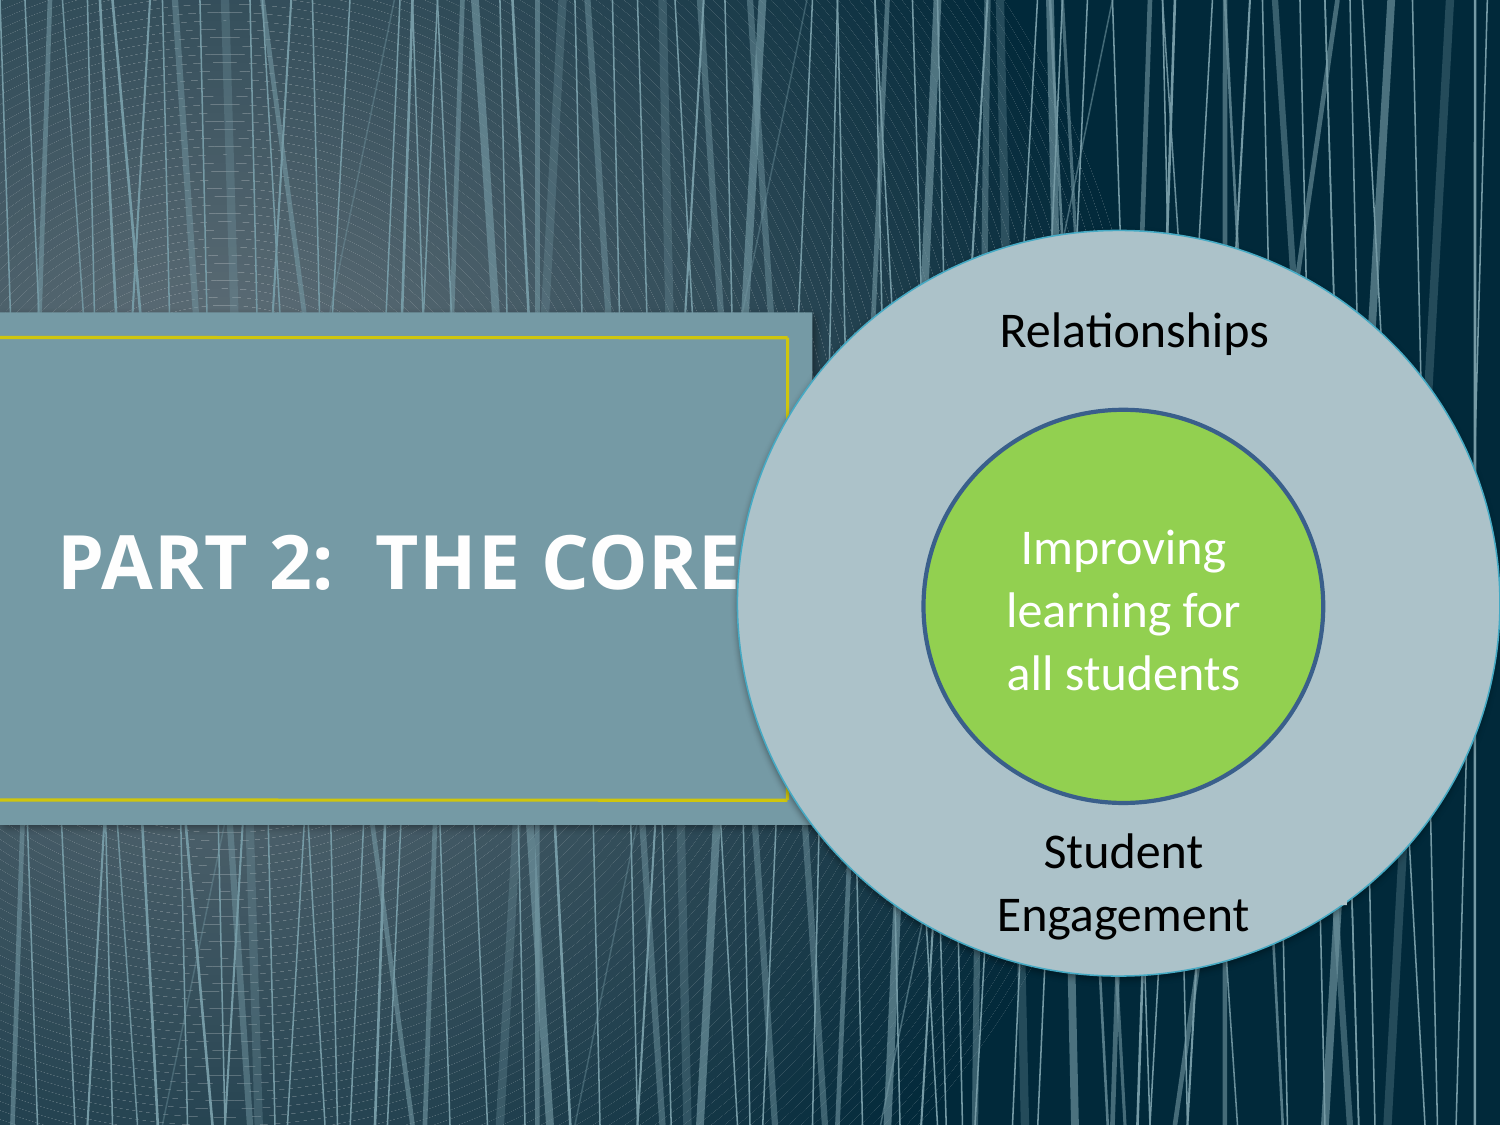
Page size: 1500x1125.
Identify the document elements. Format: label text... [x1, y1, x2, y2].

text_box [737, 230, 1500, 977]
picture [984, 982, 992, 992]
title PART 2: THE CORE [37, 349, 730, 612]
